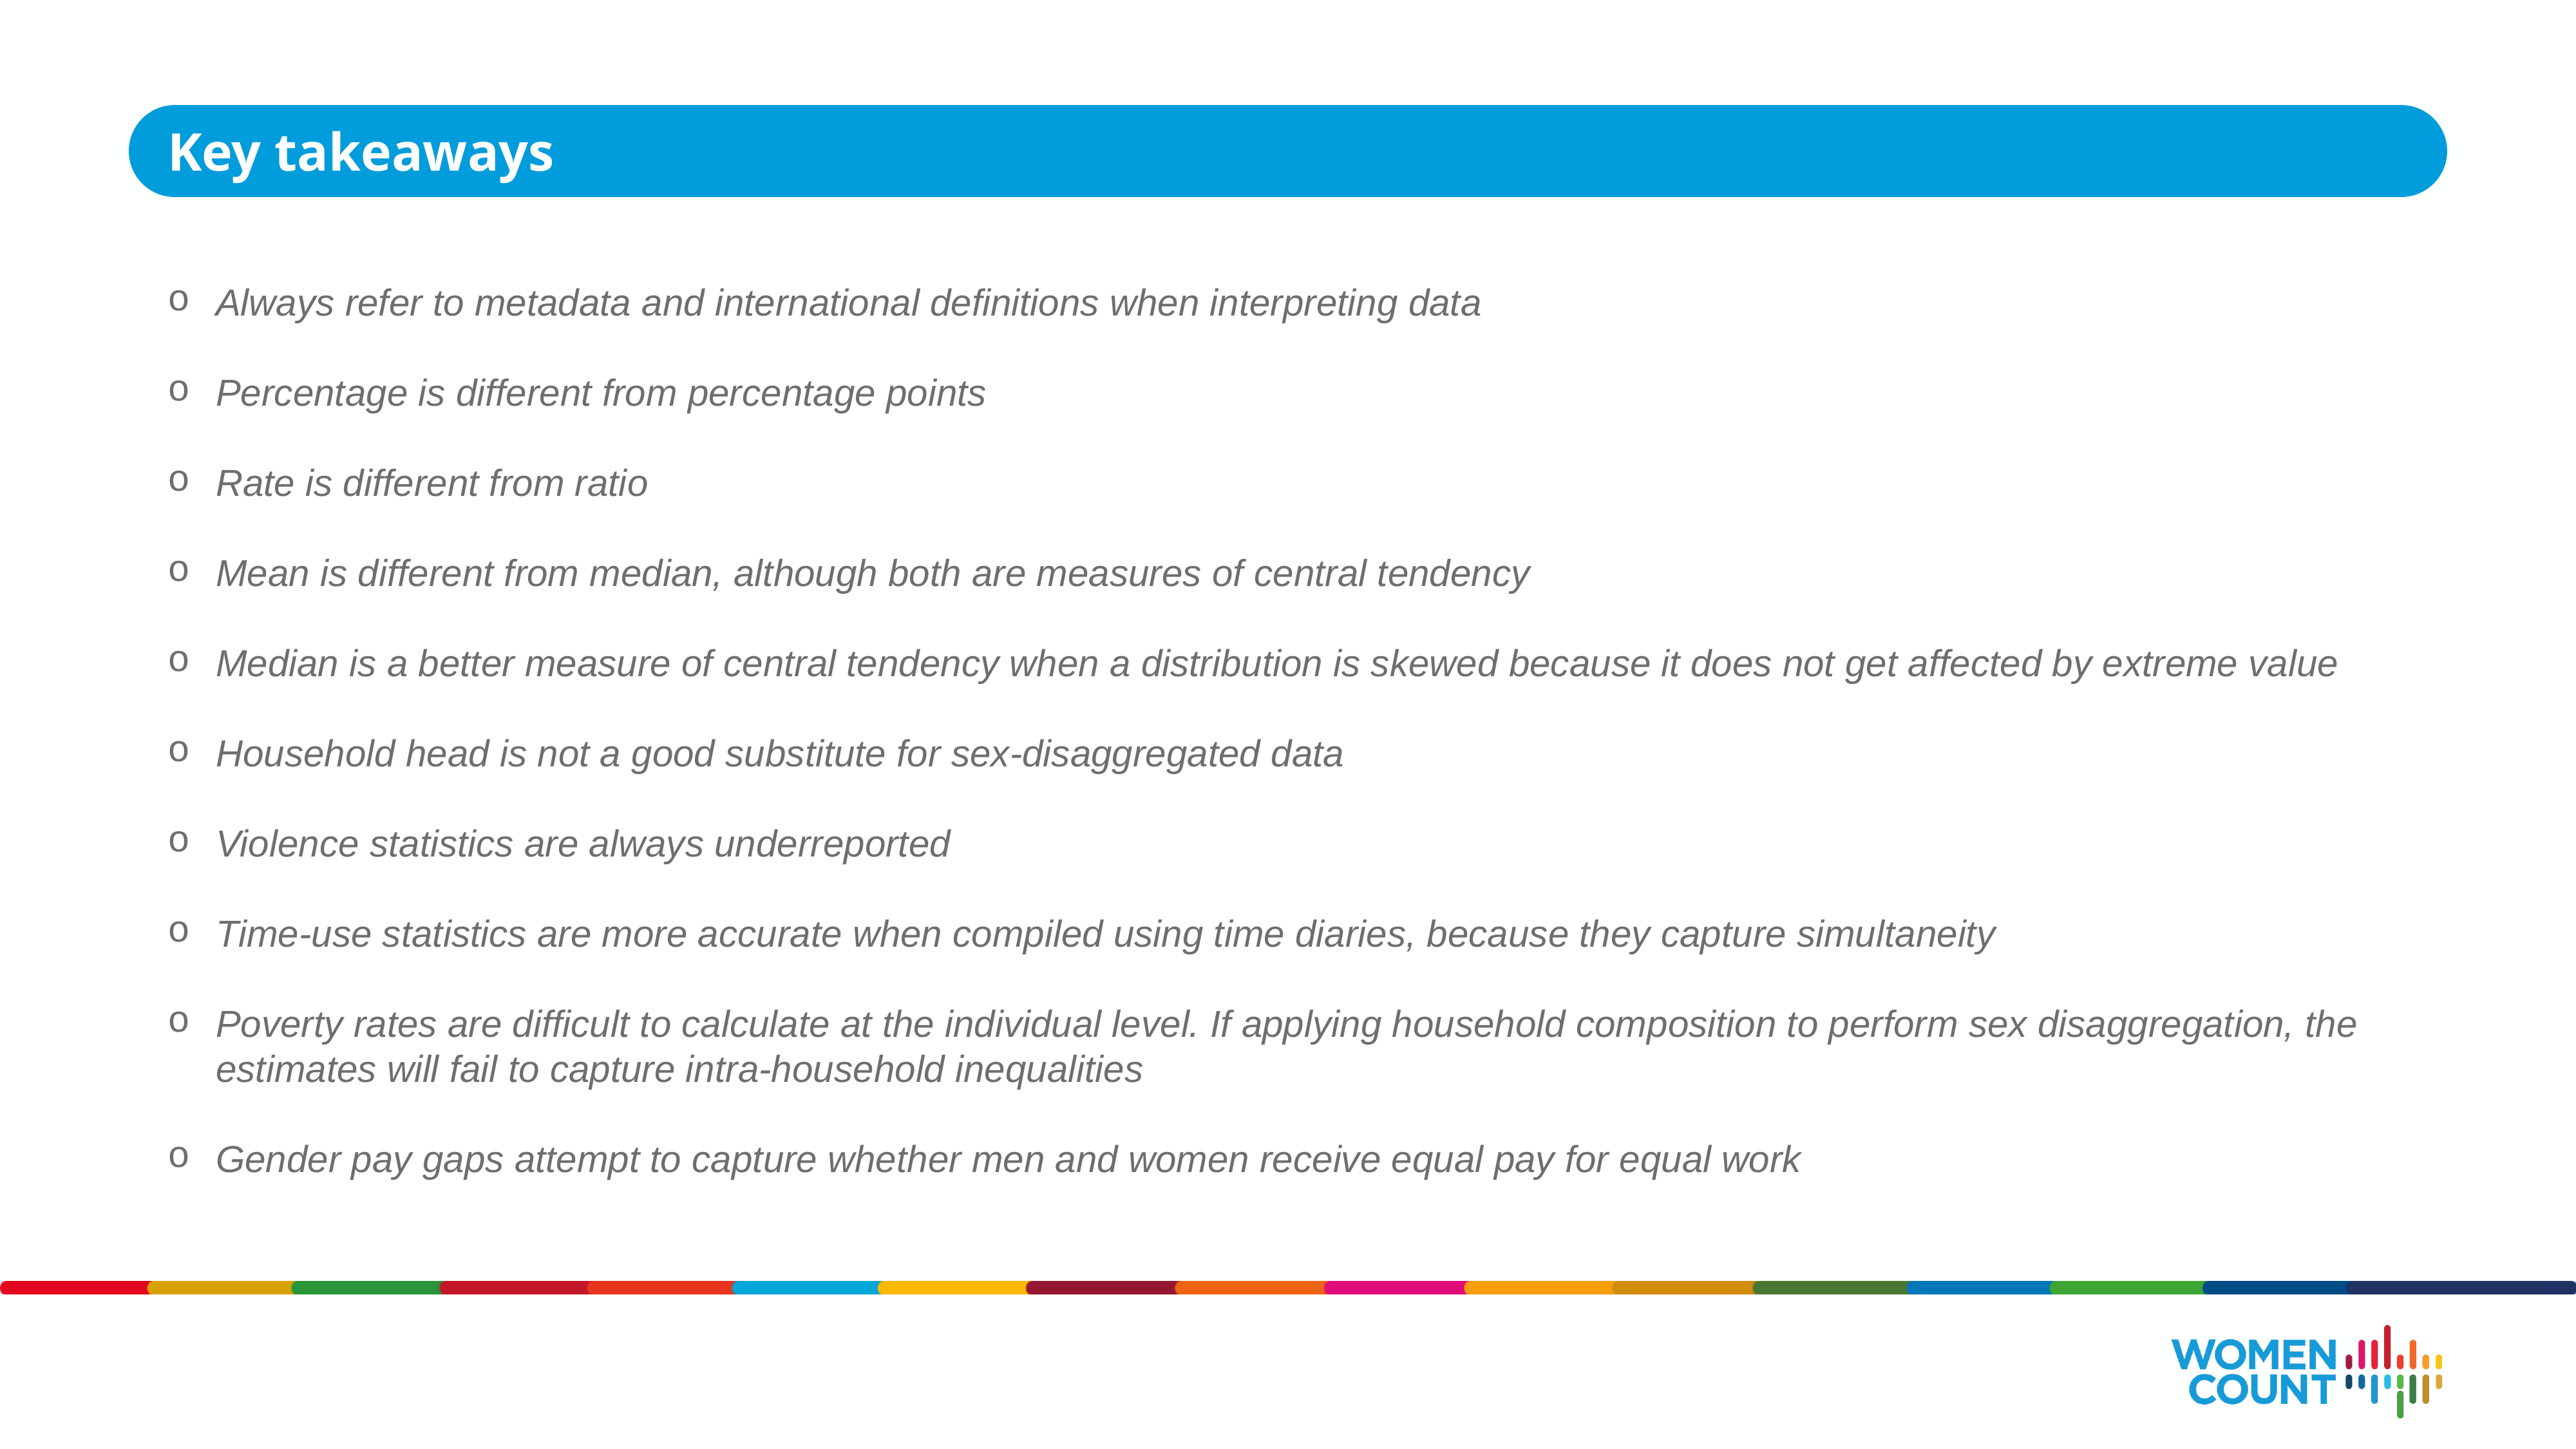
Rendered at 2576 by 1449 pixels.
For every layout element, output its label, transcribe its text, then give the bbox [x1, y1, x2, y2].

list Key takeaways [167, 119, 2411, 182]
list Always refer to metadata and international definitions when interpreting data Percentage is different from percentage points Rate is different from ratio Mean is different from median, although both are measures of central tendency Median is a better measure of central tendency when a distribution is skewed because it does not get affected by extreme value Household head is not a good substitute for sex-disaggregated data Violence statistics are always underreported Time-use statistics are more accurate when compiled using time diaries, because they capture simultaneity Poverty rates are difficult to calculate at the individual level. If applying household composition to perform sex disaggregation, the estimates will fail to capture intra-household inequalities Gender pay gaps attempt to capture whether men and women receive equal pay for equal work [167, 233, 2411, 1235]
